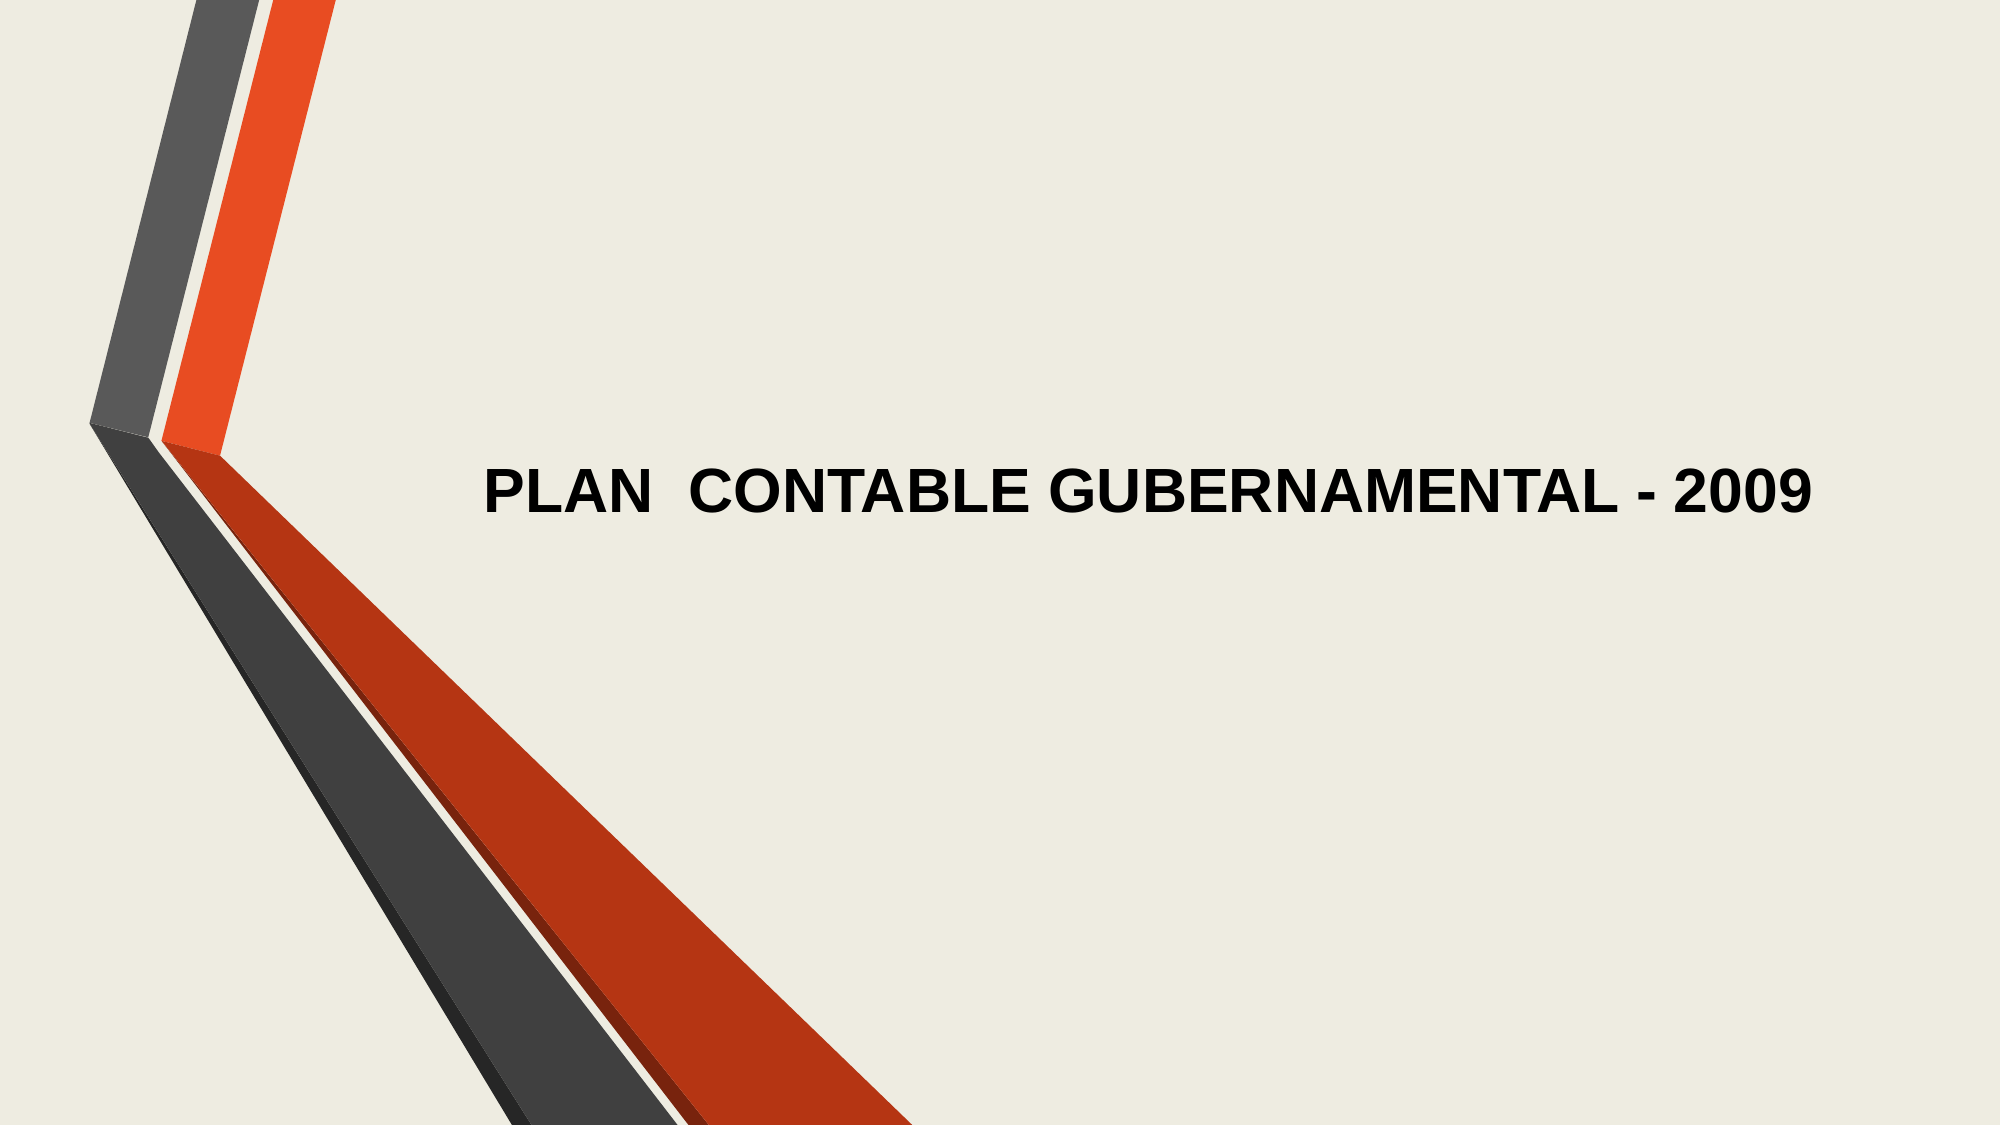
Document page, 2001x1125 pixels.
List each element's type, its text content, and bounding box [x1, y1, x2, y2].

text_box PLAN CONTABLE GUBERNAMENTAL - 2009 [435, 442, 1863, 533]
